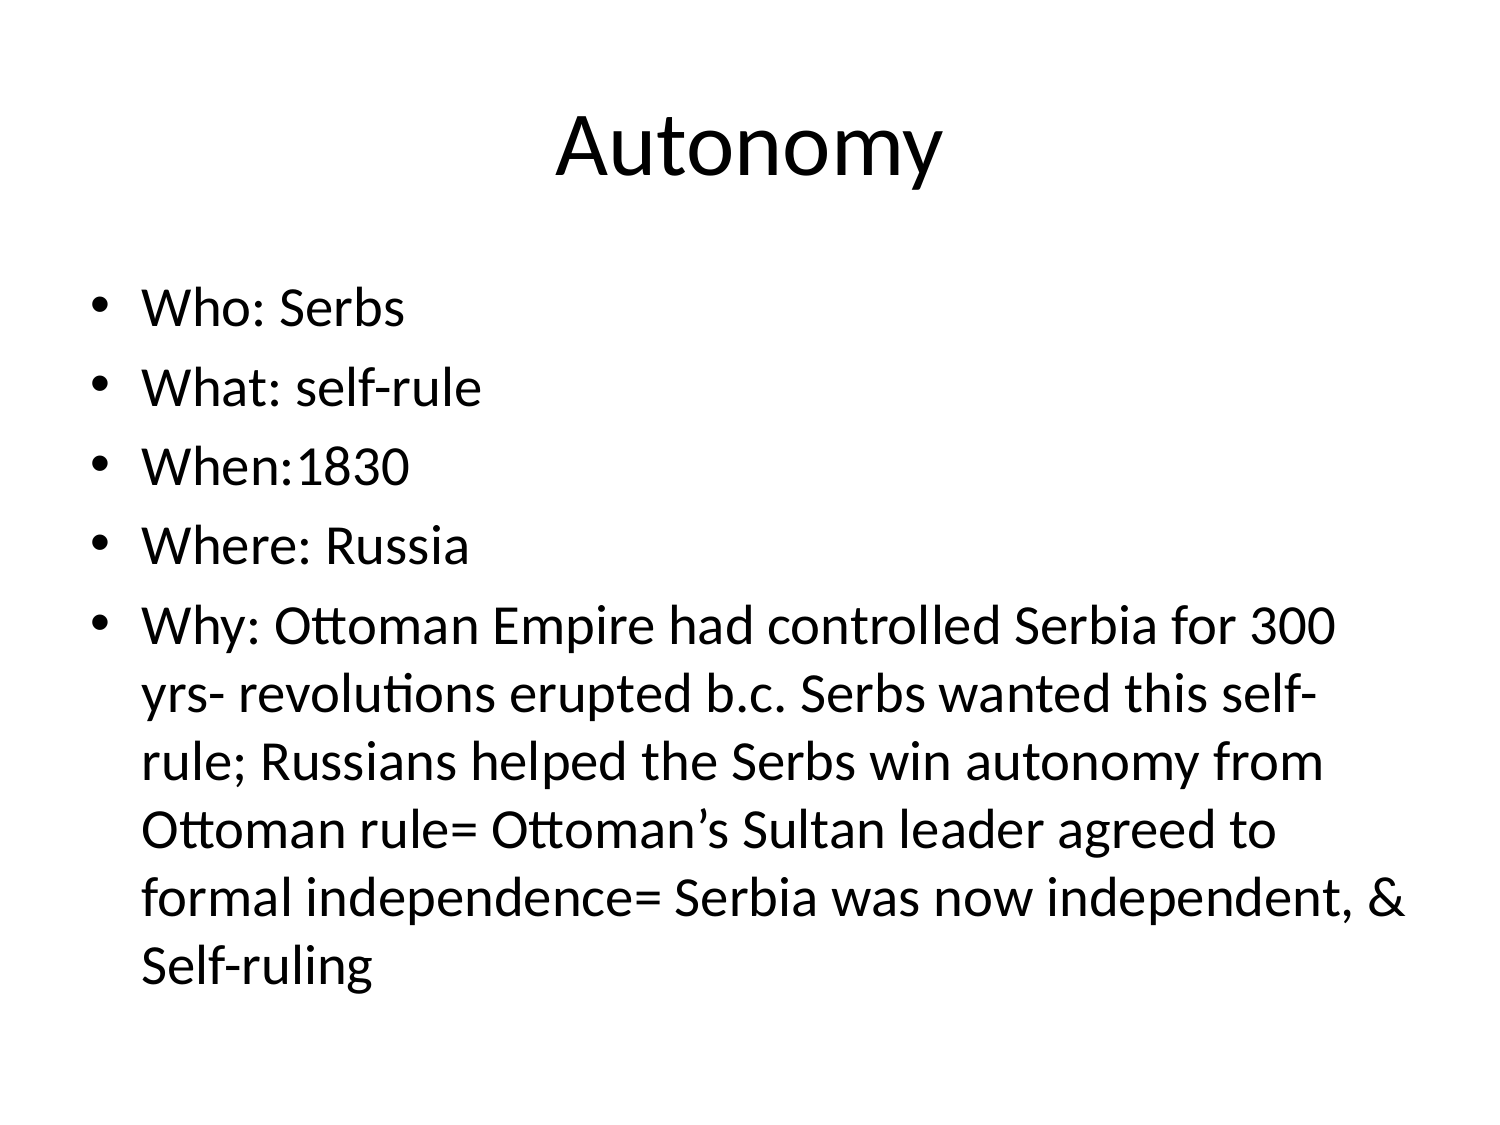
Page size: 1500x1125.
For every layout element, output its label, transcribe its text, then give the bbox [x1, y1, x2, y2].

title Autonomy [75, 45, 1425, 233]
list Who: Serbs What: self-rule When:1830 Where: Russia Why: Ottoman Empire had controlled Serbia for 300 yrs- revolutions erupted b.c. Serbs wanted this self-rule; Russians helped the Serbs win autonomy from Ottoman rule= Ottoman’s Sultan leader agreed to formal independence= Serbia was now independent, & Self-ruling [75, 262, 1425, 1005]
